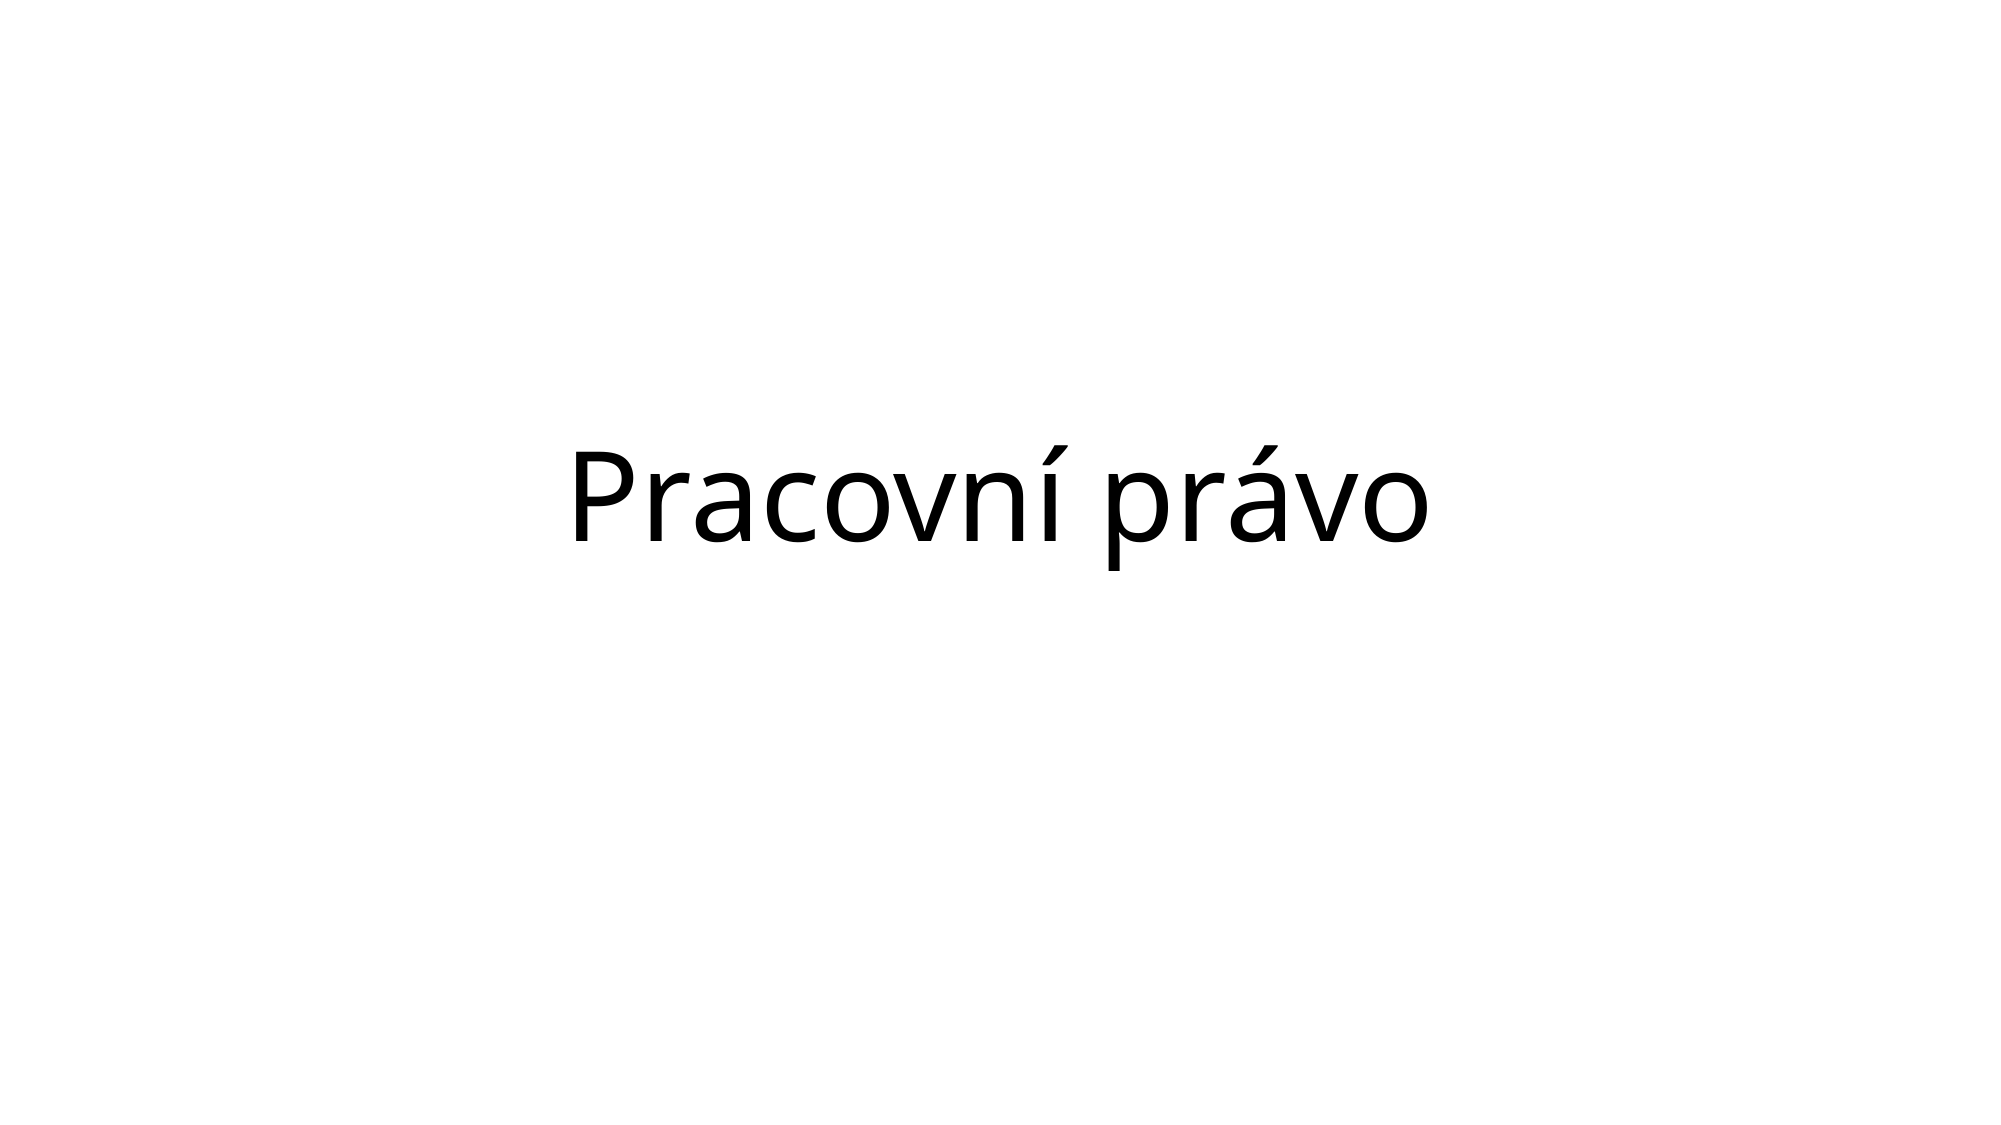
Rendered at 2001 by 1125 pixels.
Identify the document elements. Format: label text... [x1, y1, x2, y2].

title Pracovní právo [249, 184, 1750, 576]
